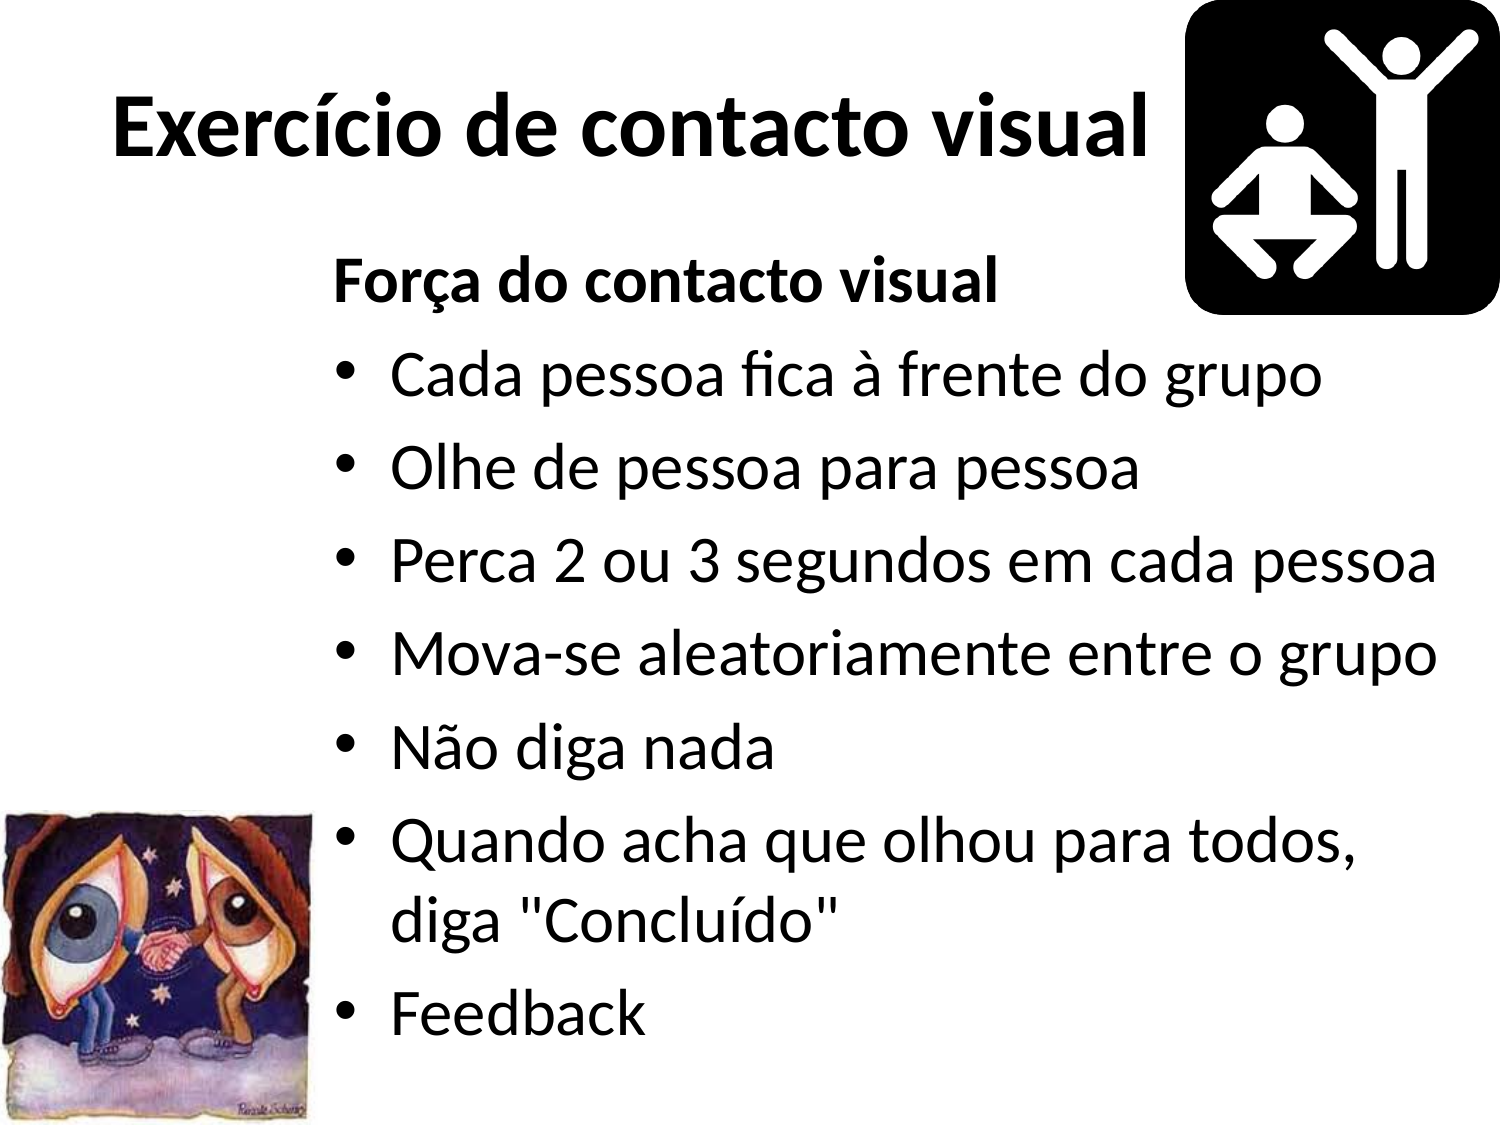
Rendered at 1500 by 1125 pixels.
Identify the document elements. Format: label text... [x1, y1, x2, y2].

picture [0, 810, 318, 1125]
picture [1185, 0, 1500, 315]
list Força do contacto visual Cada pessoa fica à frente do grupo Olhe de pessoa para pessoa Perca 2 ou 3 segundos em cada pessoa Mova-se aleatoriamente entre o grupo Não diga nada Quando acha que olhou para todos, diga "Concluído" Feedback [318, 228, 1500, 1122]
title Exercício de contacto visual [76, 66, 1180, 173]
